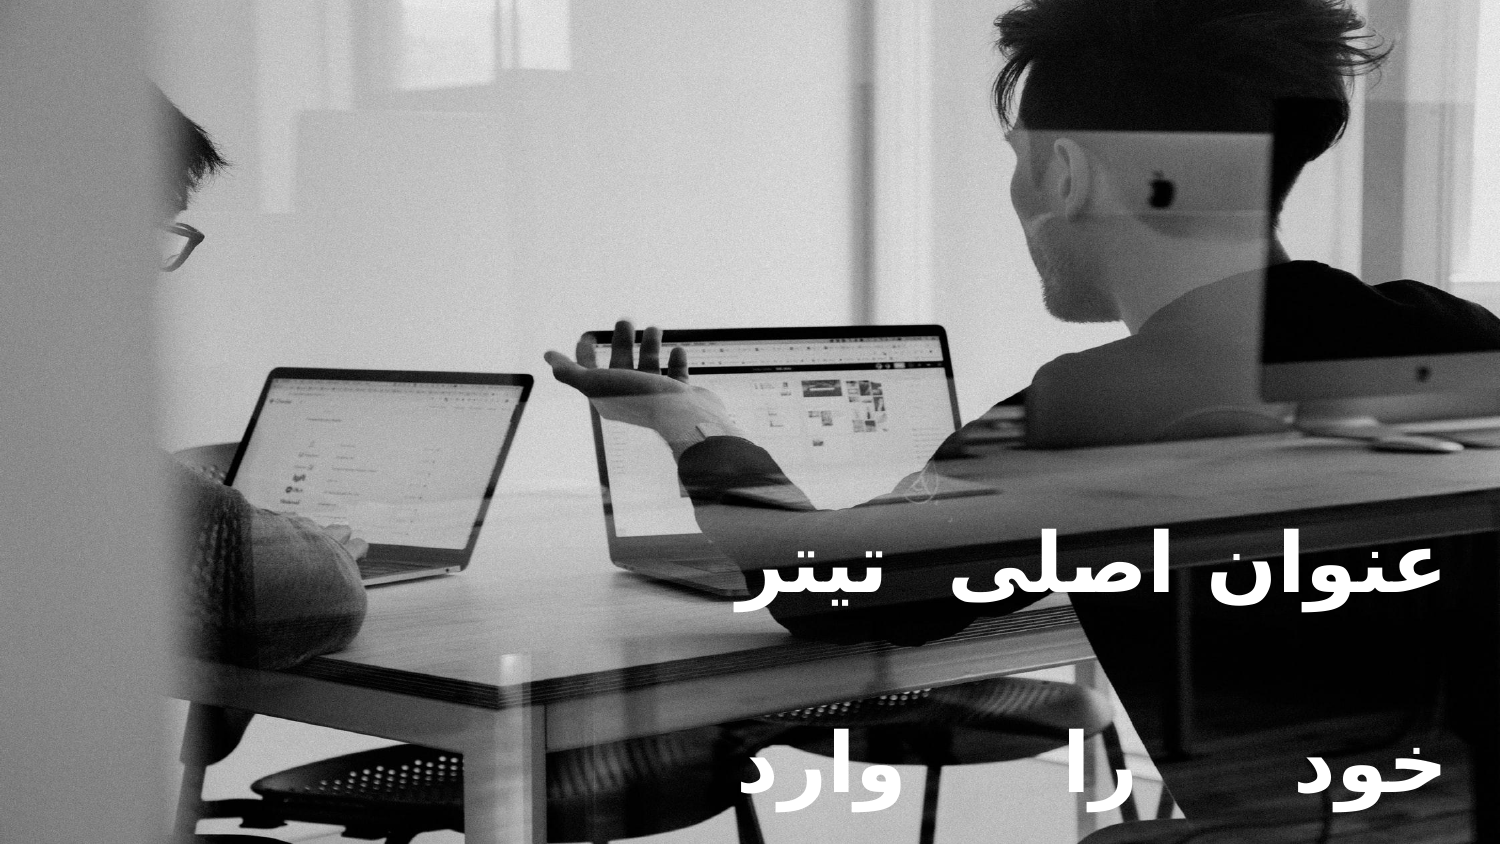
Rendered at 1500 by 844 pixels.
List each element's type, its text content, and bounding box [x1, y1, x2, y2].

picture [0, 0, 1500, 844]
text_box عنوان اصلی تیتر خود را وارد نمایید [721, 402, 1464, 844]
